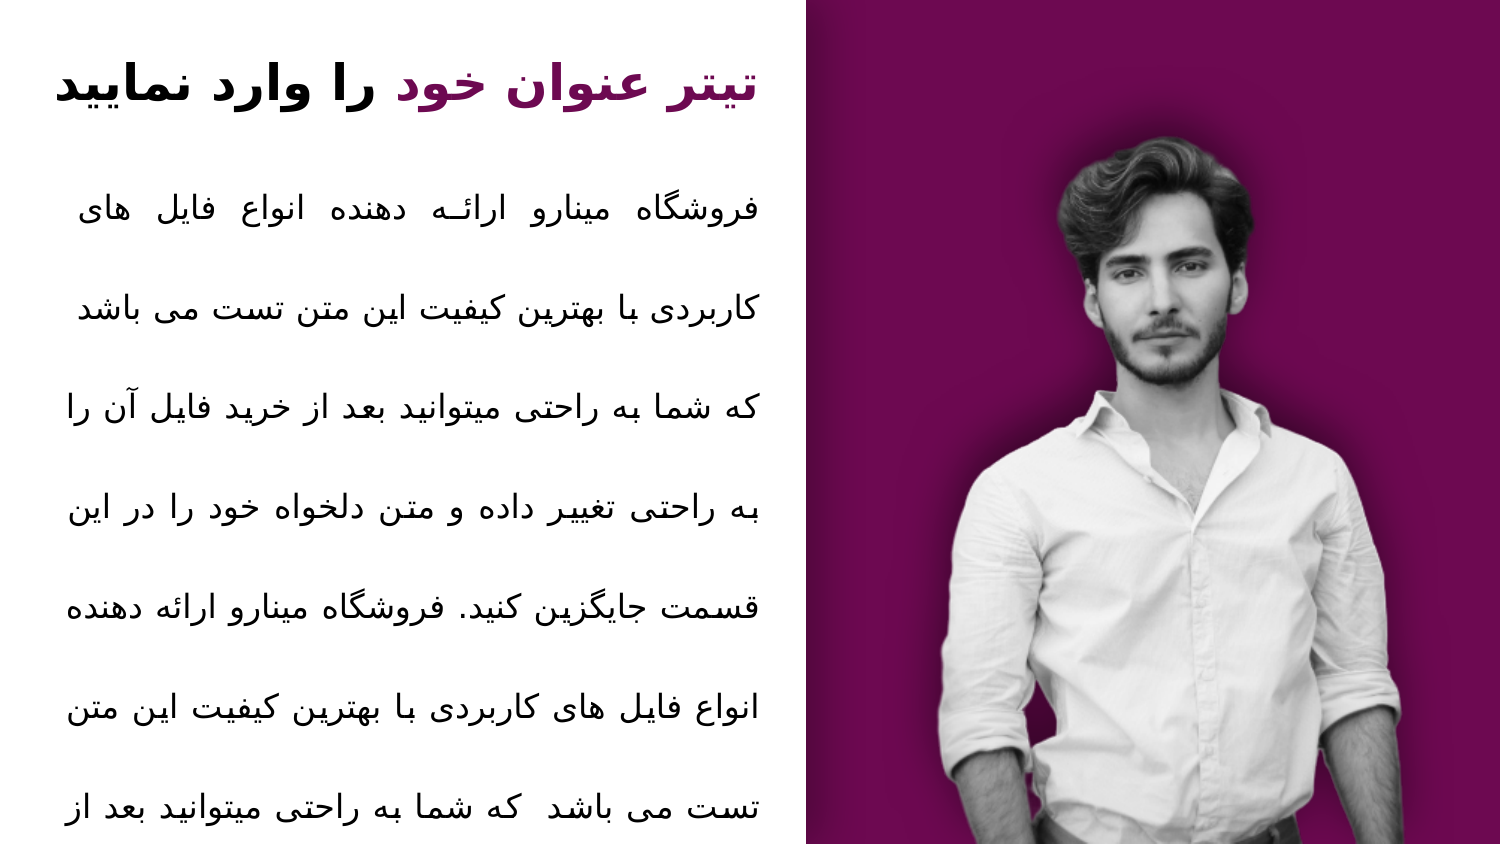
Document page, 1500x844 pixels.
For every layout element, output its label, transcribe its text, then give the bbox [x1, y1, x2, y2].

text_box فروشگاه مینارو ارائه دهنده انواع فایل های کاربردی با بهترین کیفیت این متن تست می باشد که شما به راحتی میتوانید بعد از خرید فایل آن را به راحتی تغییر داده و متن دلخواه خود را در این قسمت جایگزین کنید. فروشگاه مینارو ارائه دهنده انواع فایل های کاربردی با بهترین کیفیت این متن تست می باشد که شما به راحتی میتوانید بعد از خرید فایل آن را به راحتی تغییر دهید. [49, 118, 775, 844]
picture [876, 95, 1486, 844]
text_box تیتر عنوان خود را وارد نمایید [14, 43, 775, 118]
